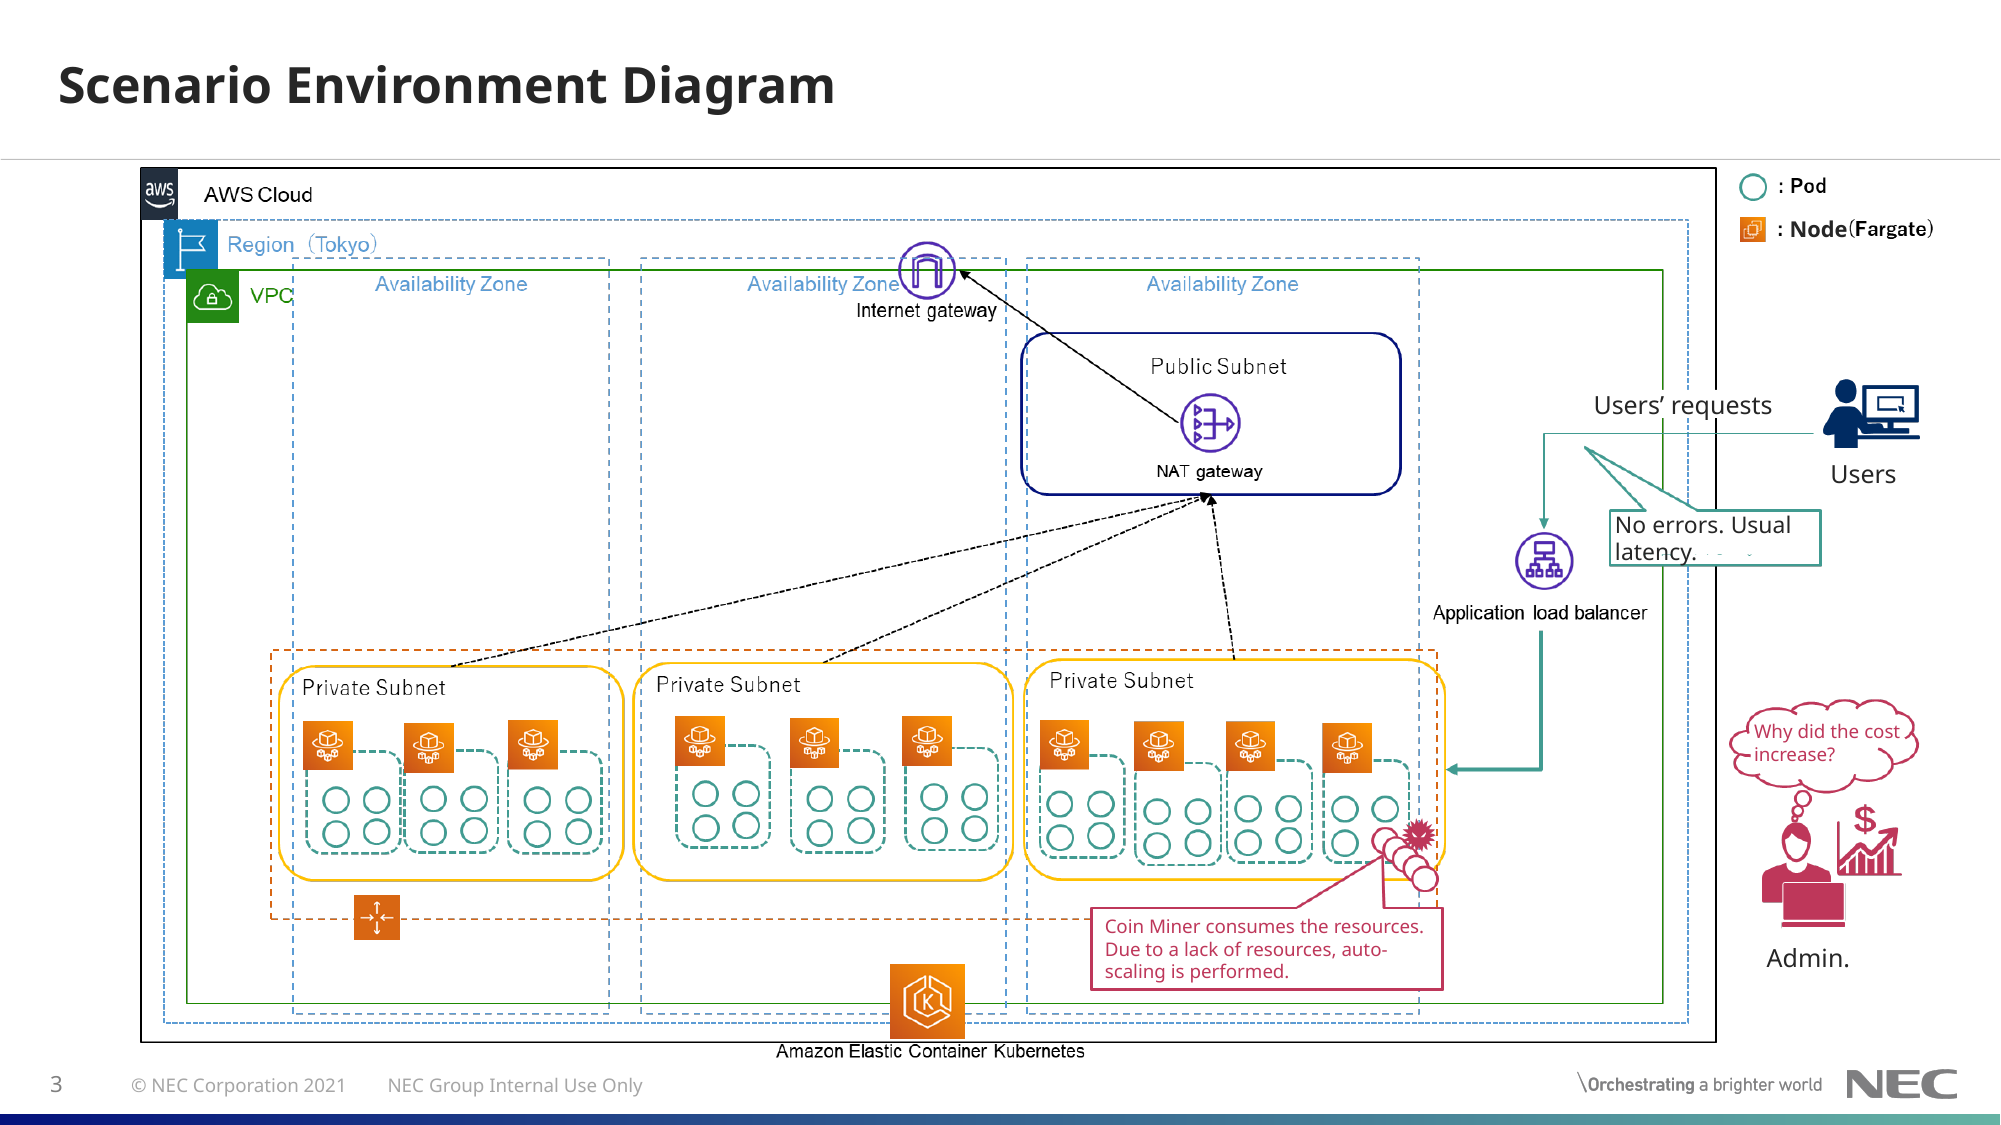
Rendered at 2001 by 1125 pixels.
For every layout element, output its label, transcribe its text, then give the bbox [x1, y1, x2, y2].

title Scenario Environment Diagram [43, 33, 1957, 135]
picture [0, 0, 2001, 1125]
